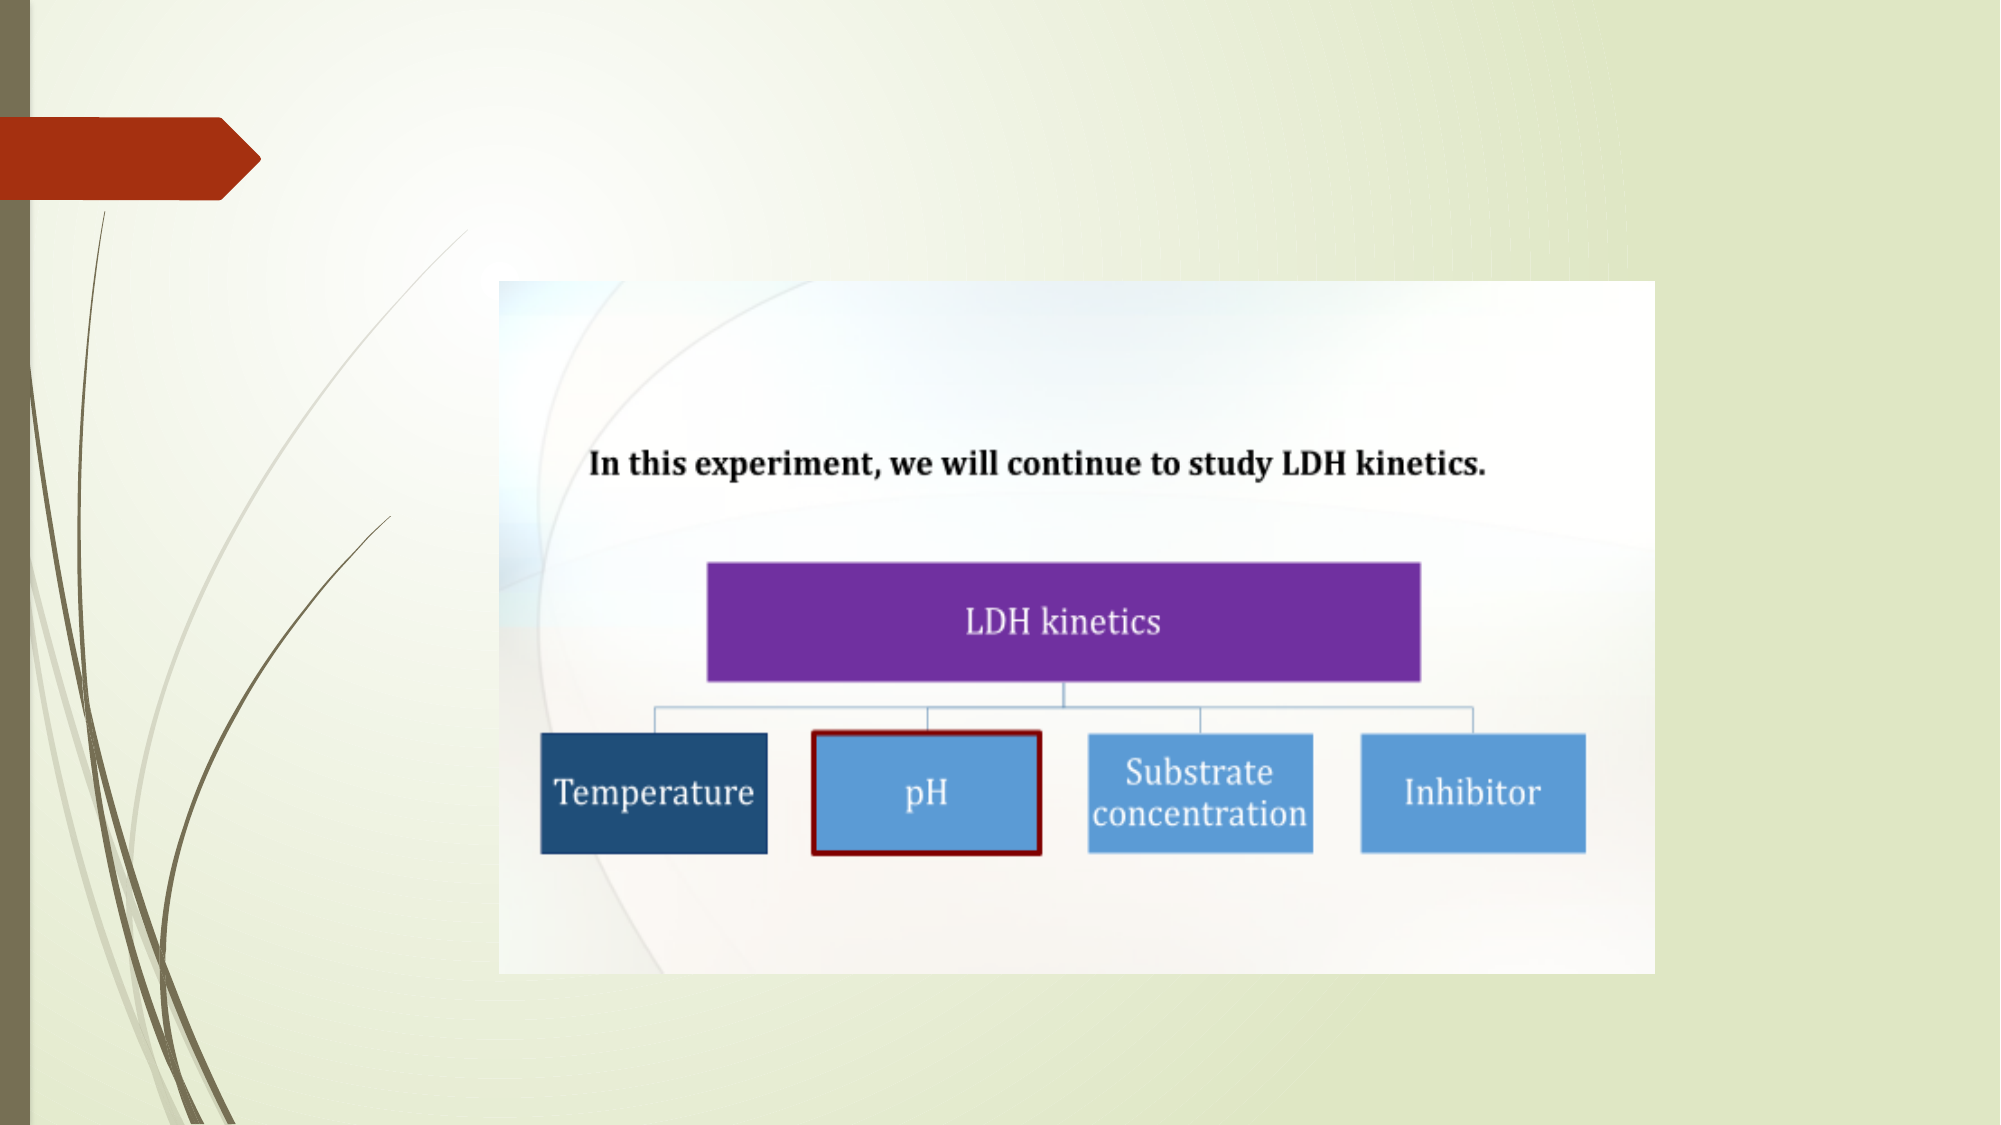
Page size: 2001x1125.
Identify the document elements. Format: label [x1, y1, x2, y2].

picture [499, 280, 1655, 975]
